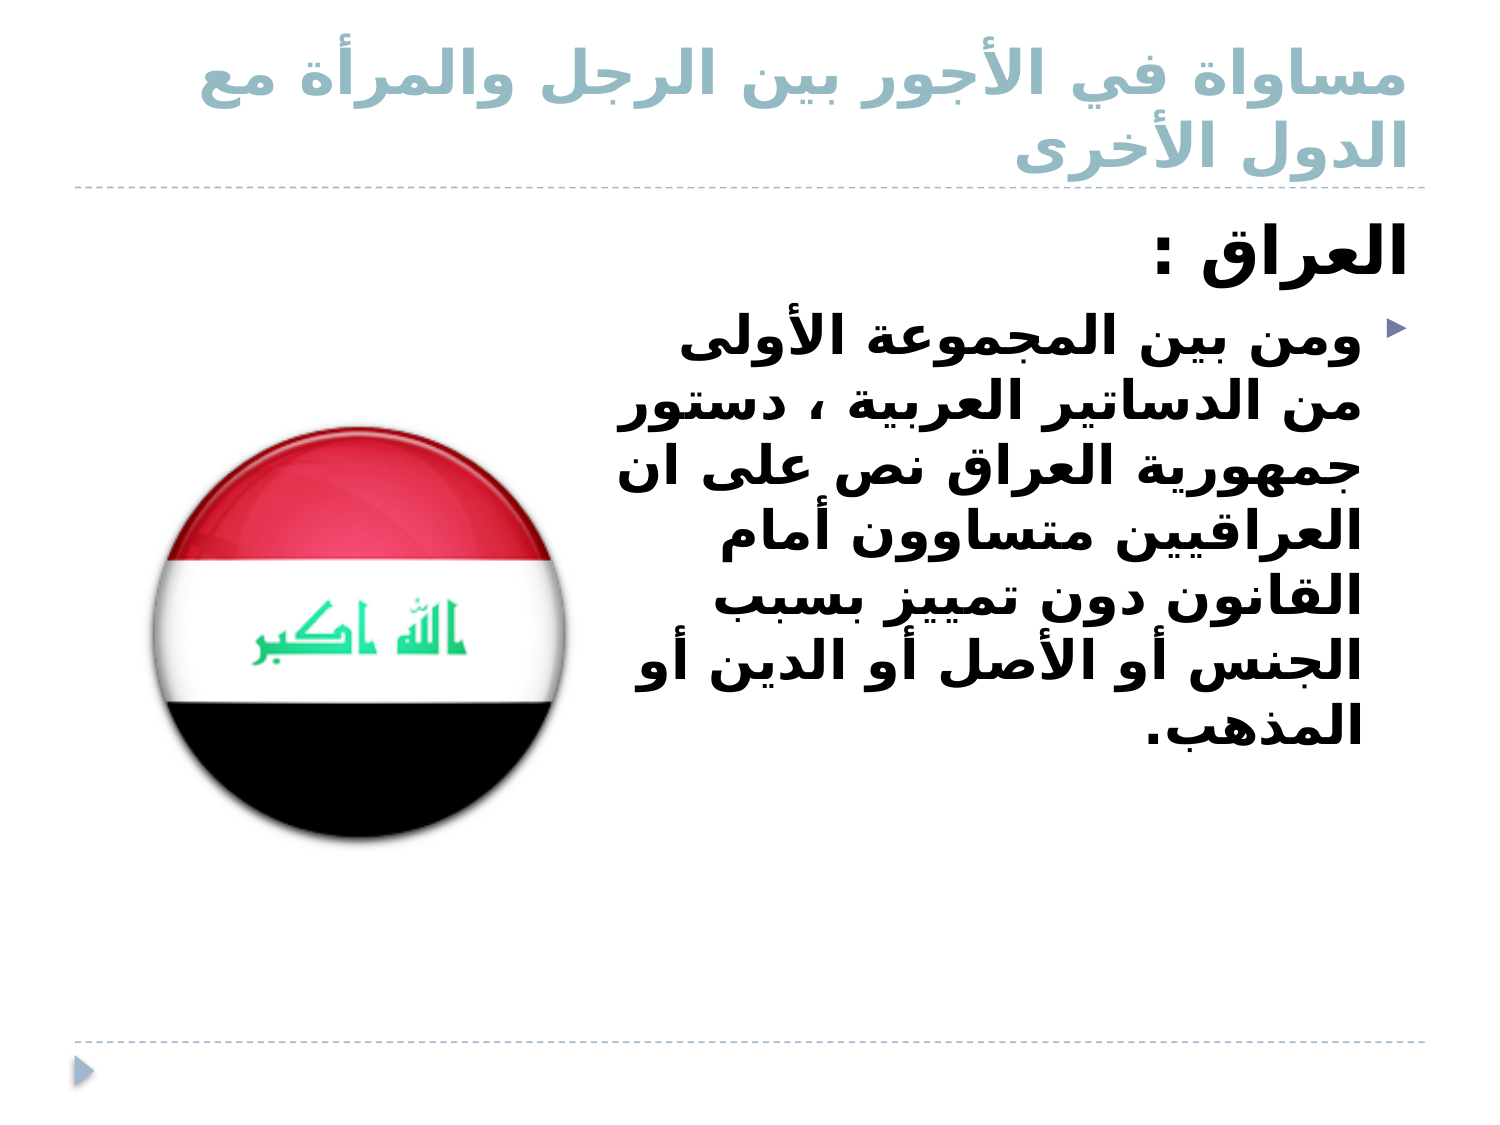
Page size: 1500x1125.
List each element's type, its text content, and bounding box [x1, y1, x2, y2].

title مساواة في الأجور بين الرجل والمرأة مع الدول الأخرى [75, 24, 1425, 188]
picture [111, 385, 607, 881]
list العراق : ومن بين المجموعة الأولى من الدساتير العربية ، دستور جمهورية العراق نص على ان العراقيين متساوون أمام القانون دون تمييز بسبب الجنس أو الأصل أو الدين أو المذهب. [584, 200, 1425, 1010]
